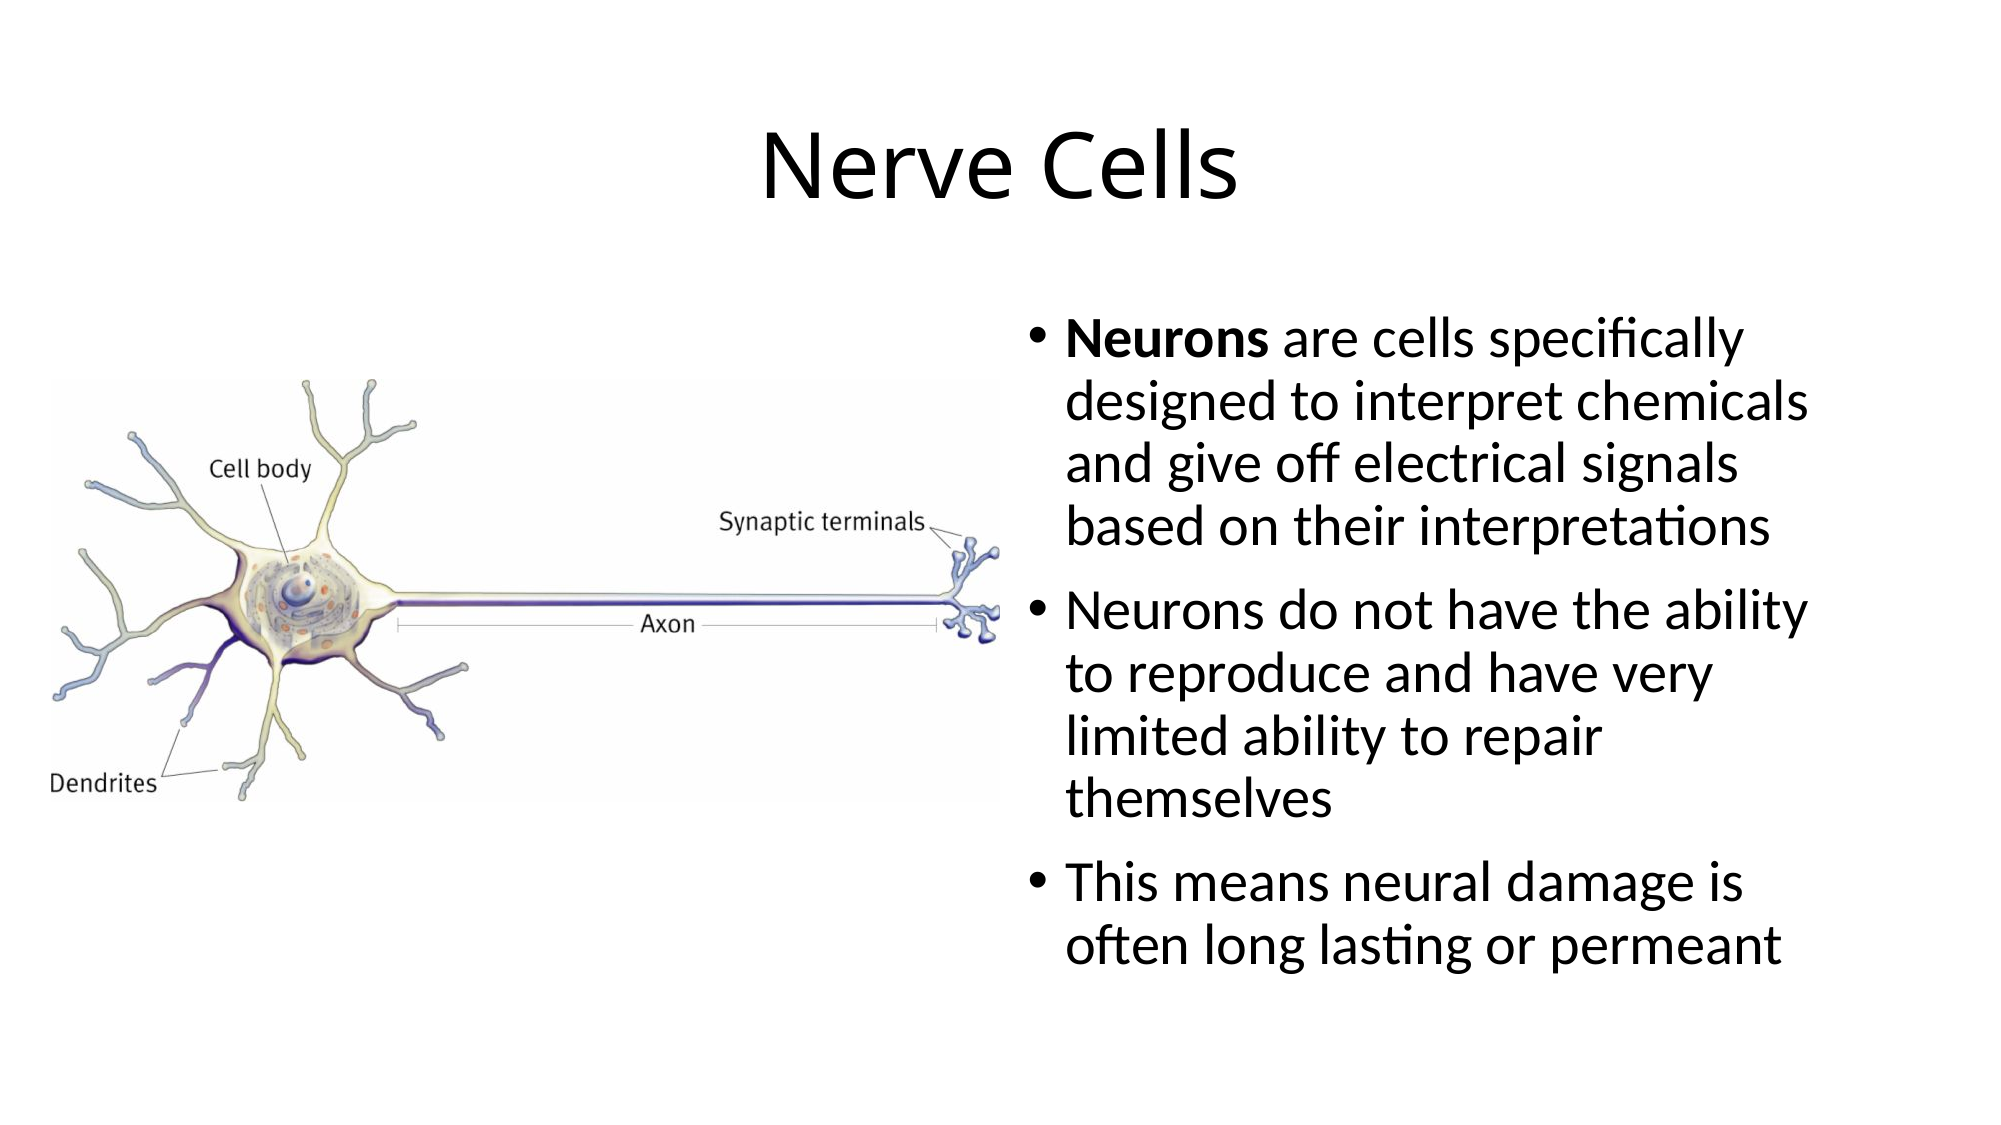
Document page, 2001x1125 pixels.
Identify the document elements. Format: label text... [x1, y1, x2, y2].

list Neurons are cells specifically designed to interpret chemicals and give off electrical signals based on their interpretations Neurons do not have the ability to reproduce and have very limited ability to repair themselves This means neural damage is often long lasting or permeant [1012, 299, 1863, 1014]
picture [51, 379, 1000, 803]
title Nerve Cells [137, 59, 1863, 278]
